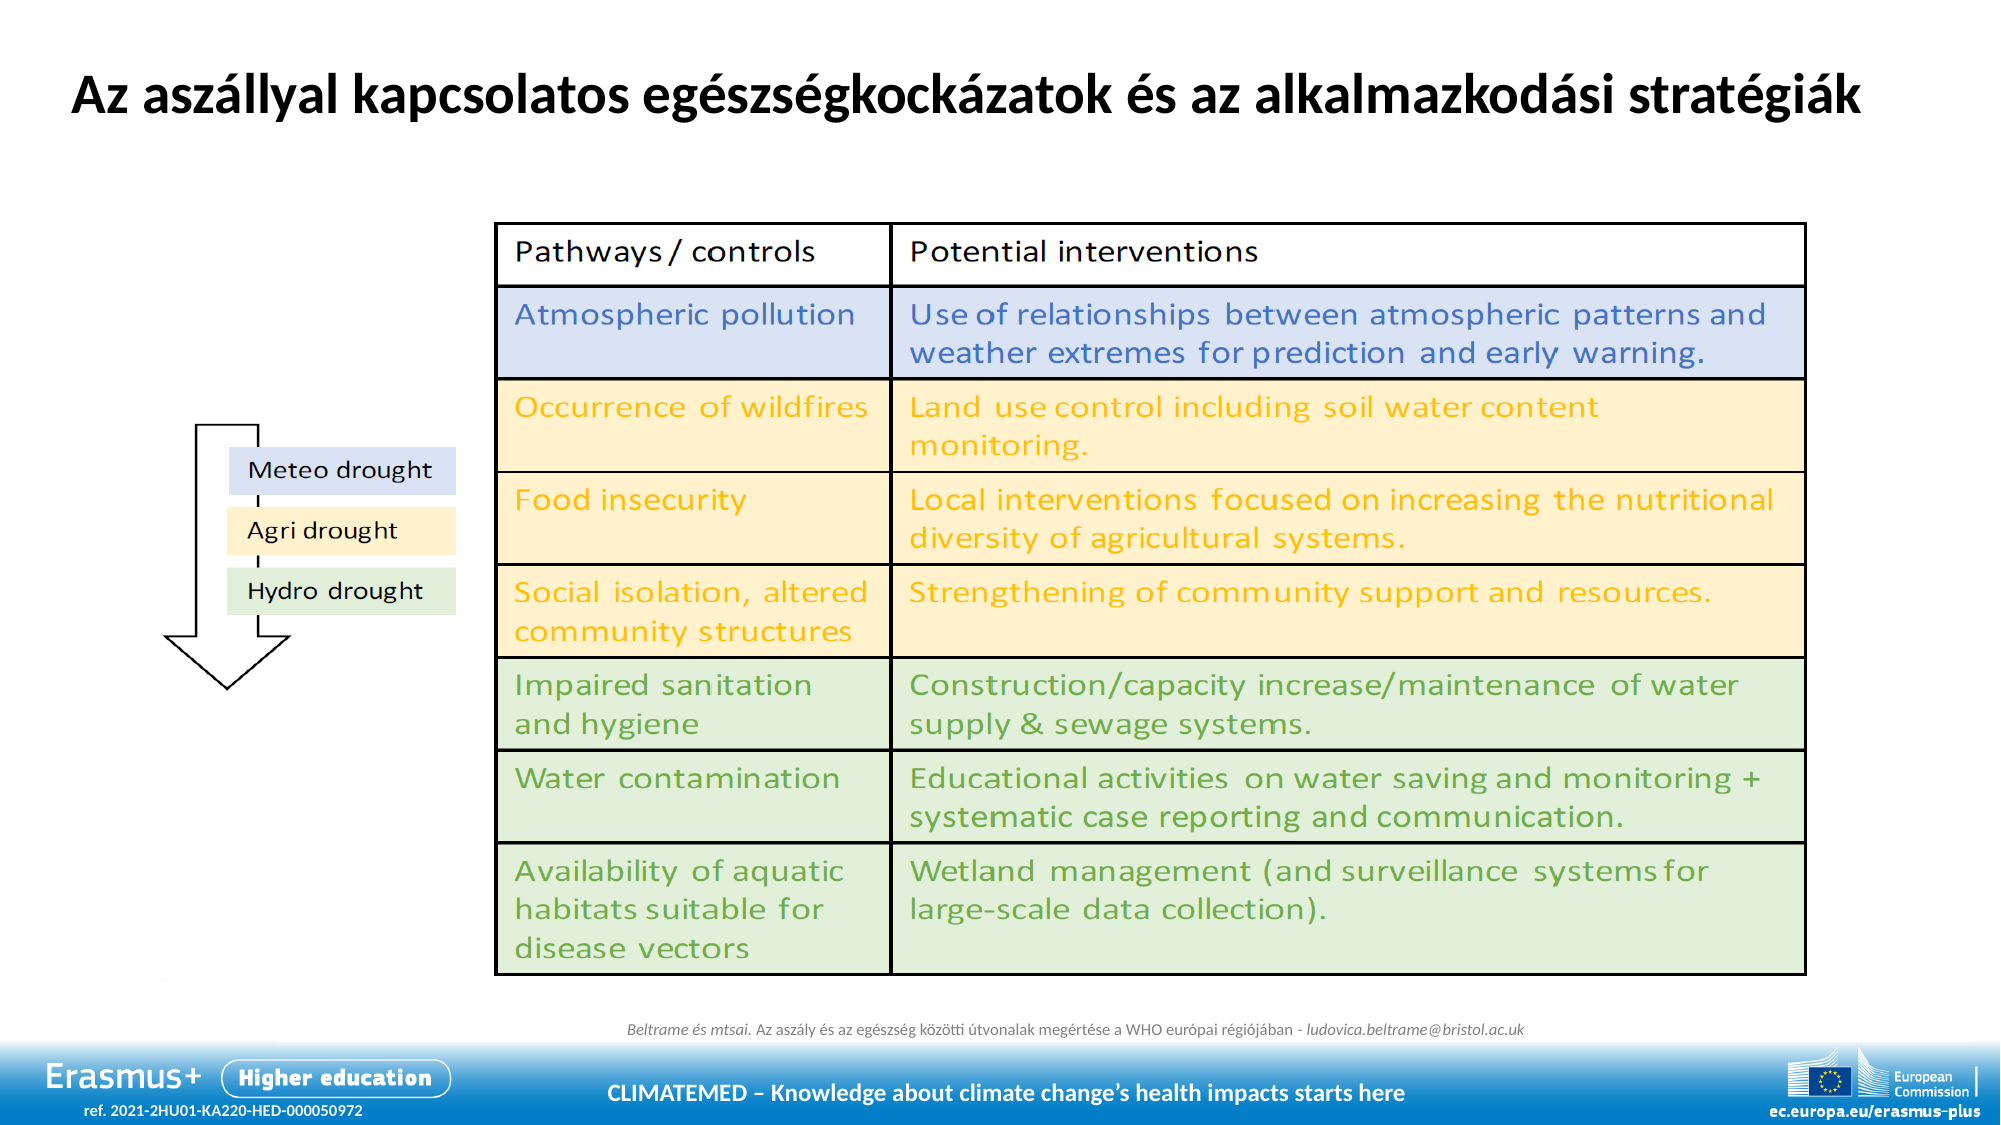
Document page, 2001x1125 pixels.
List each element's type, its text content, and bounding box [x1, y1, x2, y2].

text_box Az aszállyal kapcsolatos egészségkockázatok és az alkalmazkodási stratégiák [56, 50, 2000, 141]
picture [0, 211, 2000, 1125]
text_box [276, 984, 1977, 1043]
text_box Beltrame és mtsai. Az aszály és az egészség közötti útvonalak megértése a WHO európai régiójában - ludovica.beltrame@bristol.ac.uk [612, 1011, 1927, 1047]
